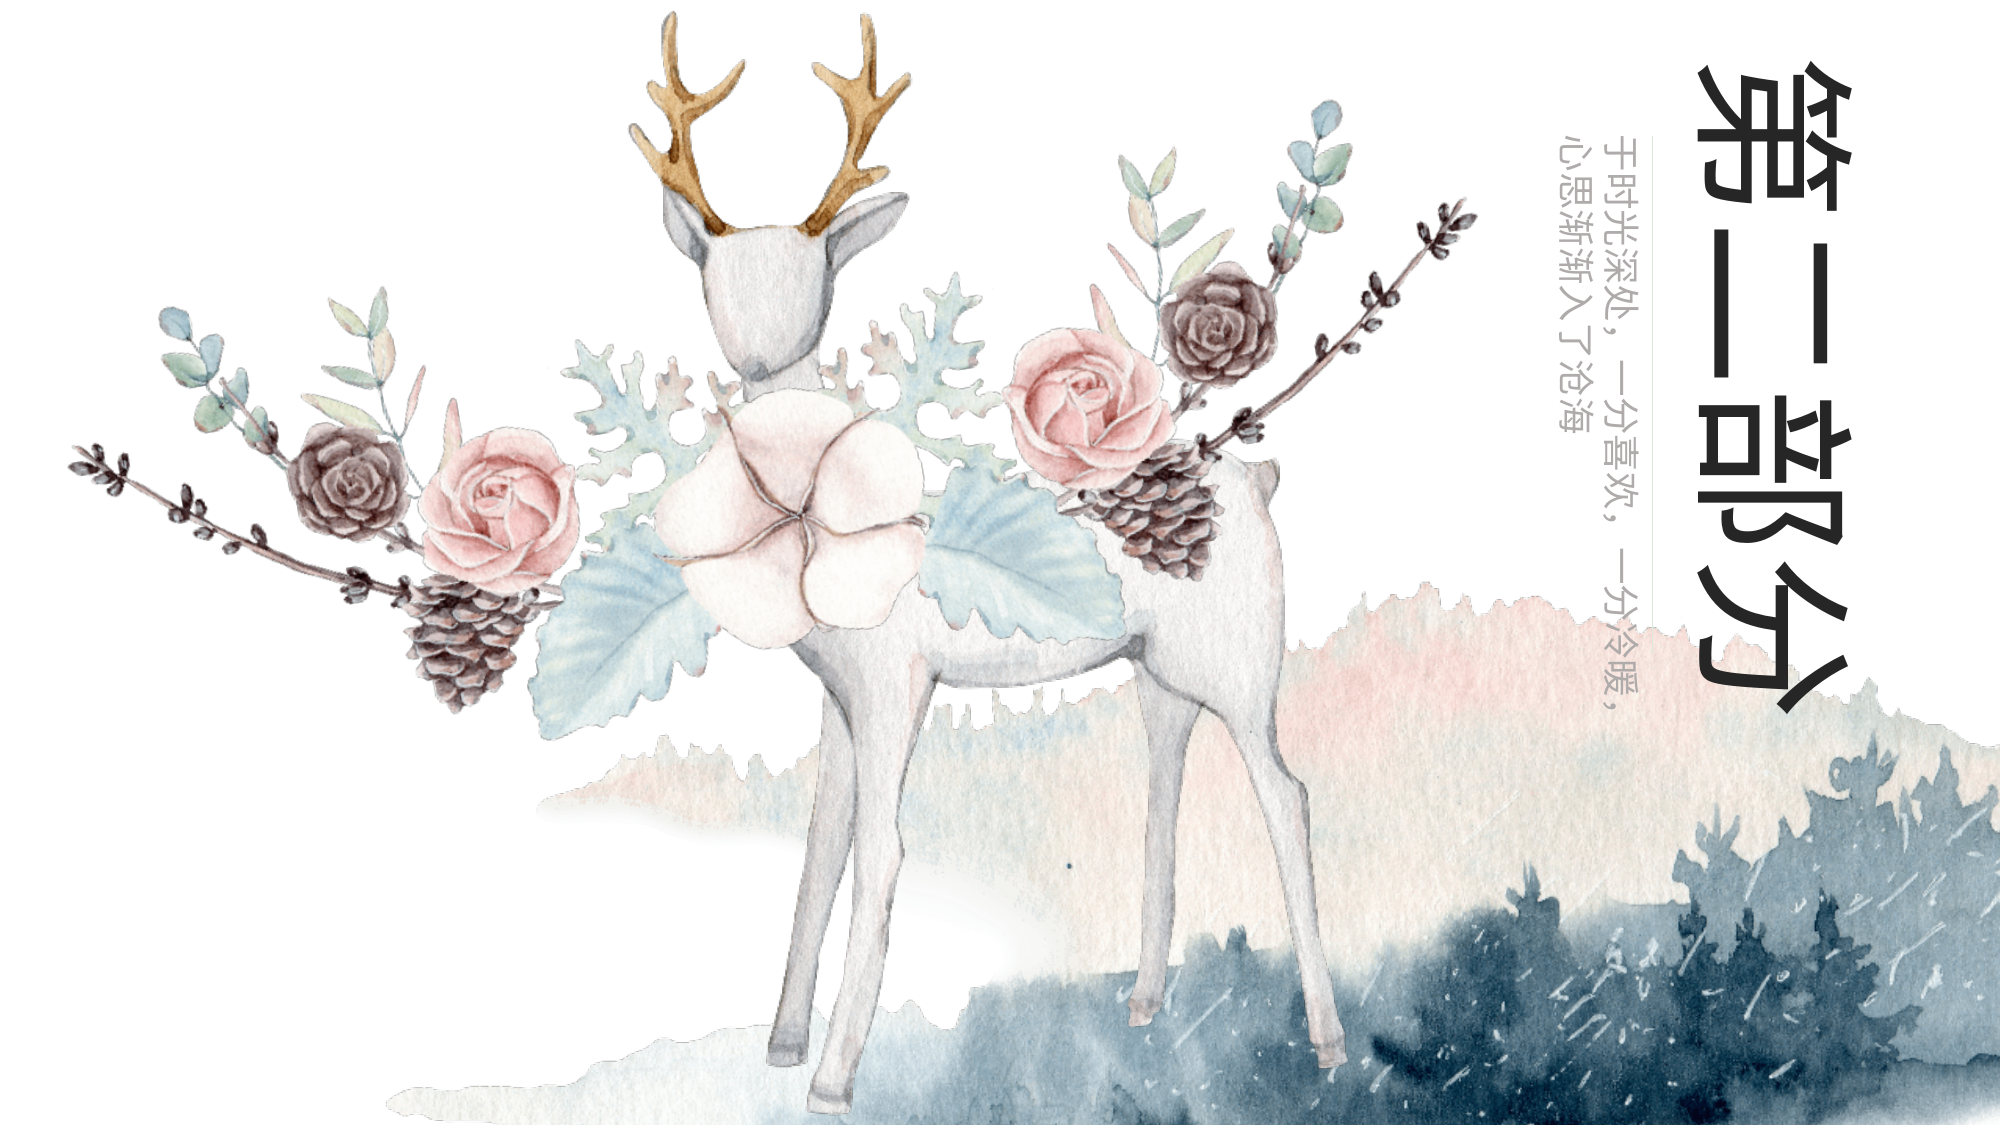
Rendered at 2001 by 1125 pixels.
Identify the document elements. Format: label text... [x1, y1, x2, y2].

text_box 于时光深处，一分喜欢，一分冷暖，心思渐渐入了沧海 [1531, 120, 1653, 562]
text_box 第二部分 [1652, 43, 1885, 562]
picture [3, 0, 2000, 1125]
